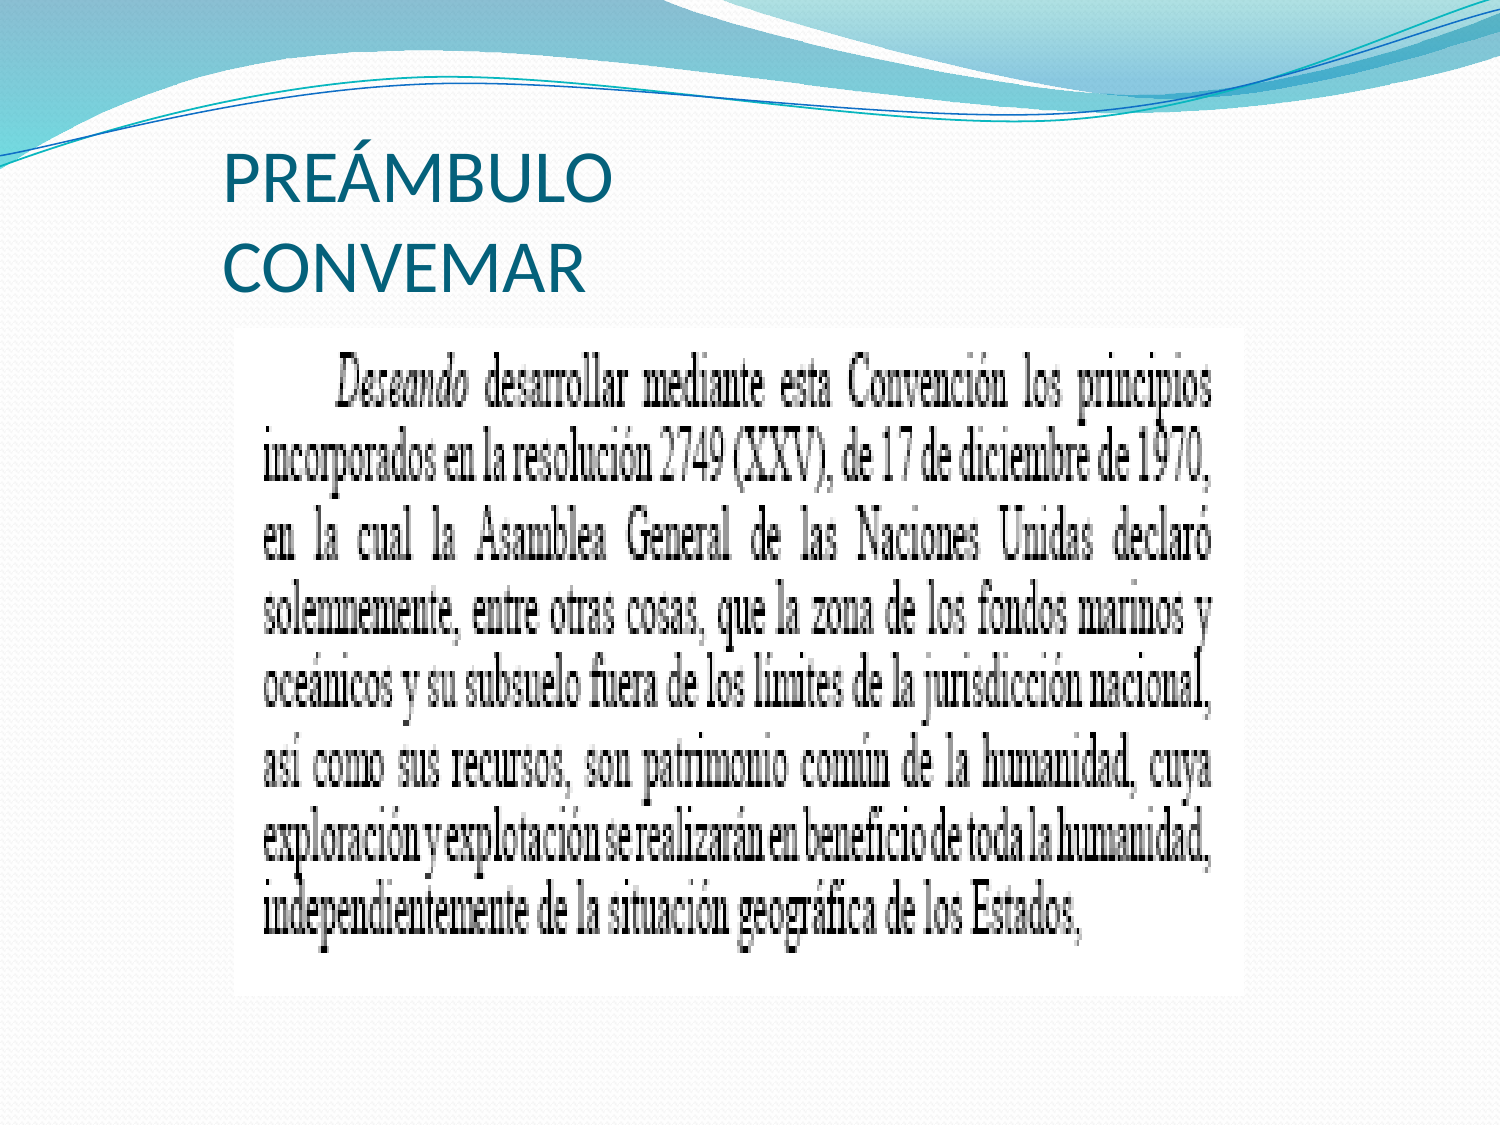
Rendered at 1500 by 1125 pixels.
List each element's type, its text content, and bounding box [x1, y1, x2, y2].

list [234, 327, 1244, 997]
title PREÁMBULO CONVEMAR [222, 117, 673, 308]
